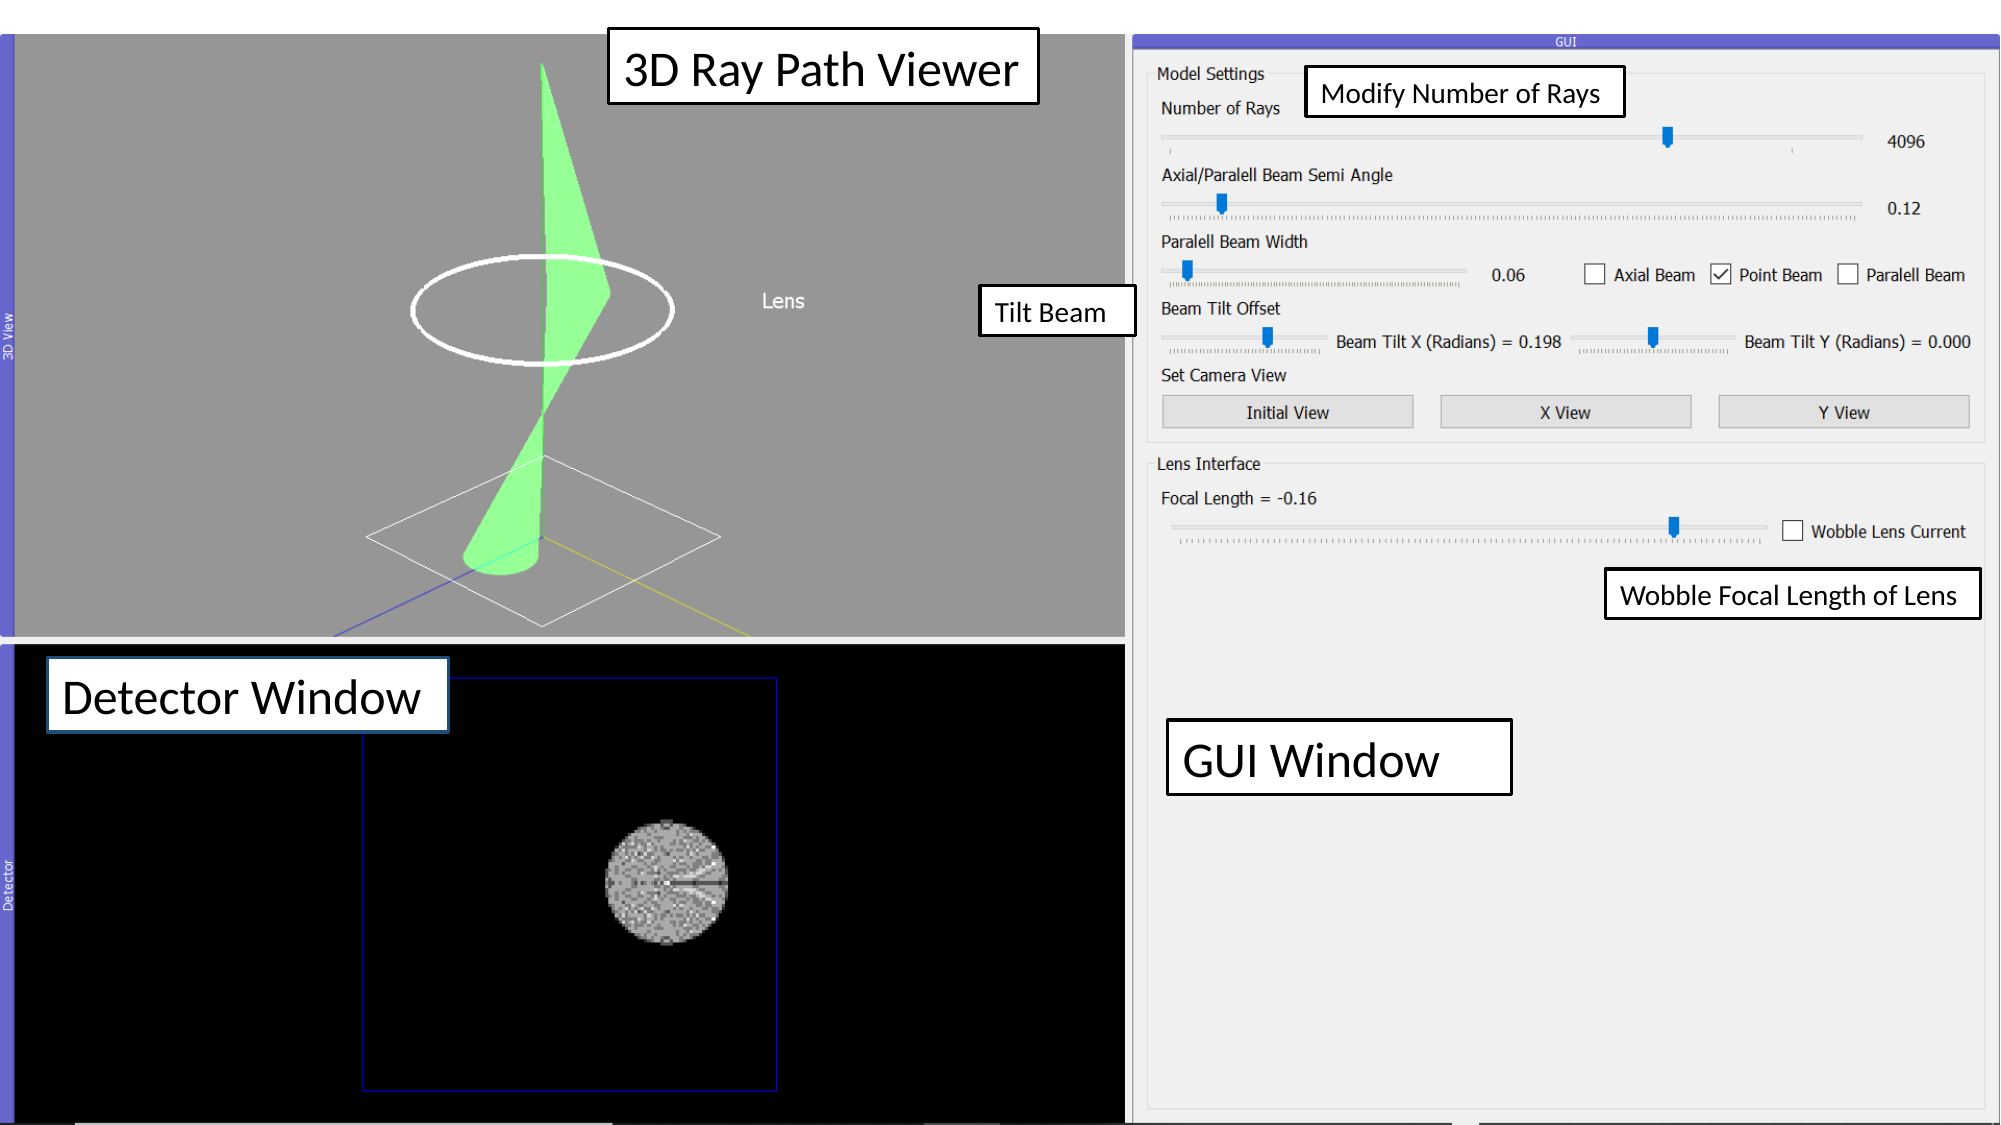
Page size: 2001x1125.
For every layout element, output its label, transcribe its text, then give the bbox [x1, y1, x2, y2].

text_box 3D Ray Path Viewer [608, 28, 1039, 33]
picture [0, 33, 2000, 1125]
